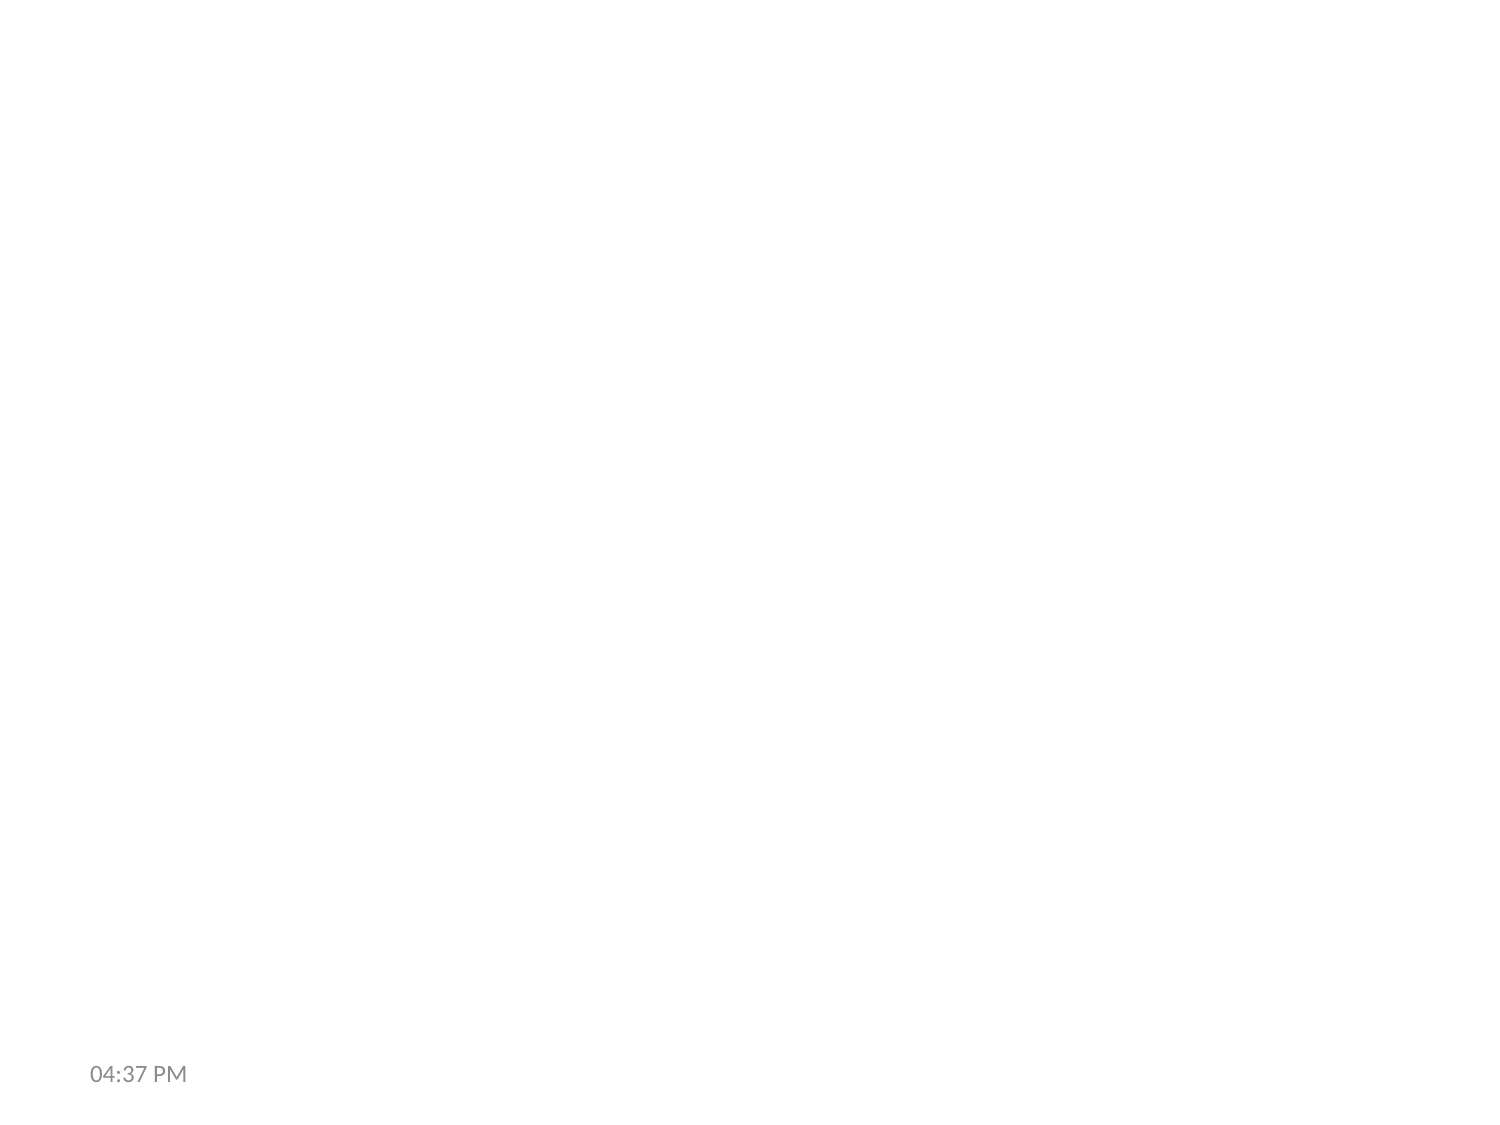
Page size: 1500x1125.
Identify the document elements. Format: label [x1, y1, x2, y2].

slide_number [75, 1042, 425, 1103]
